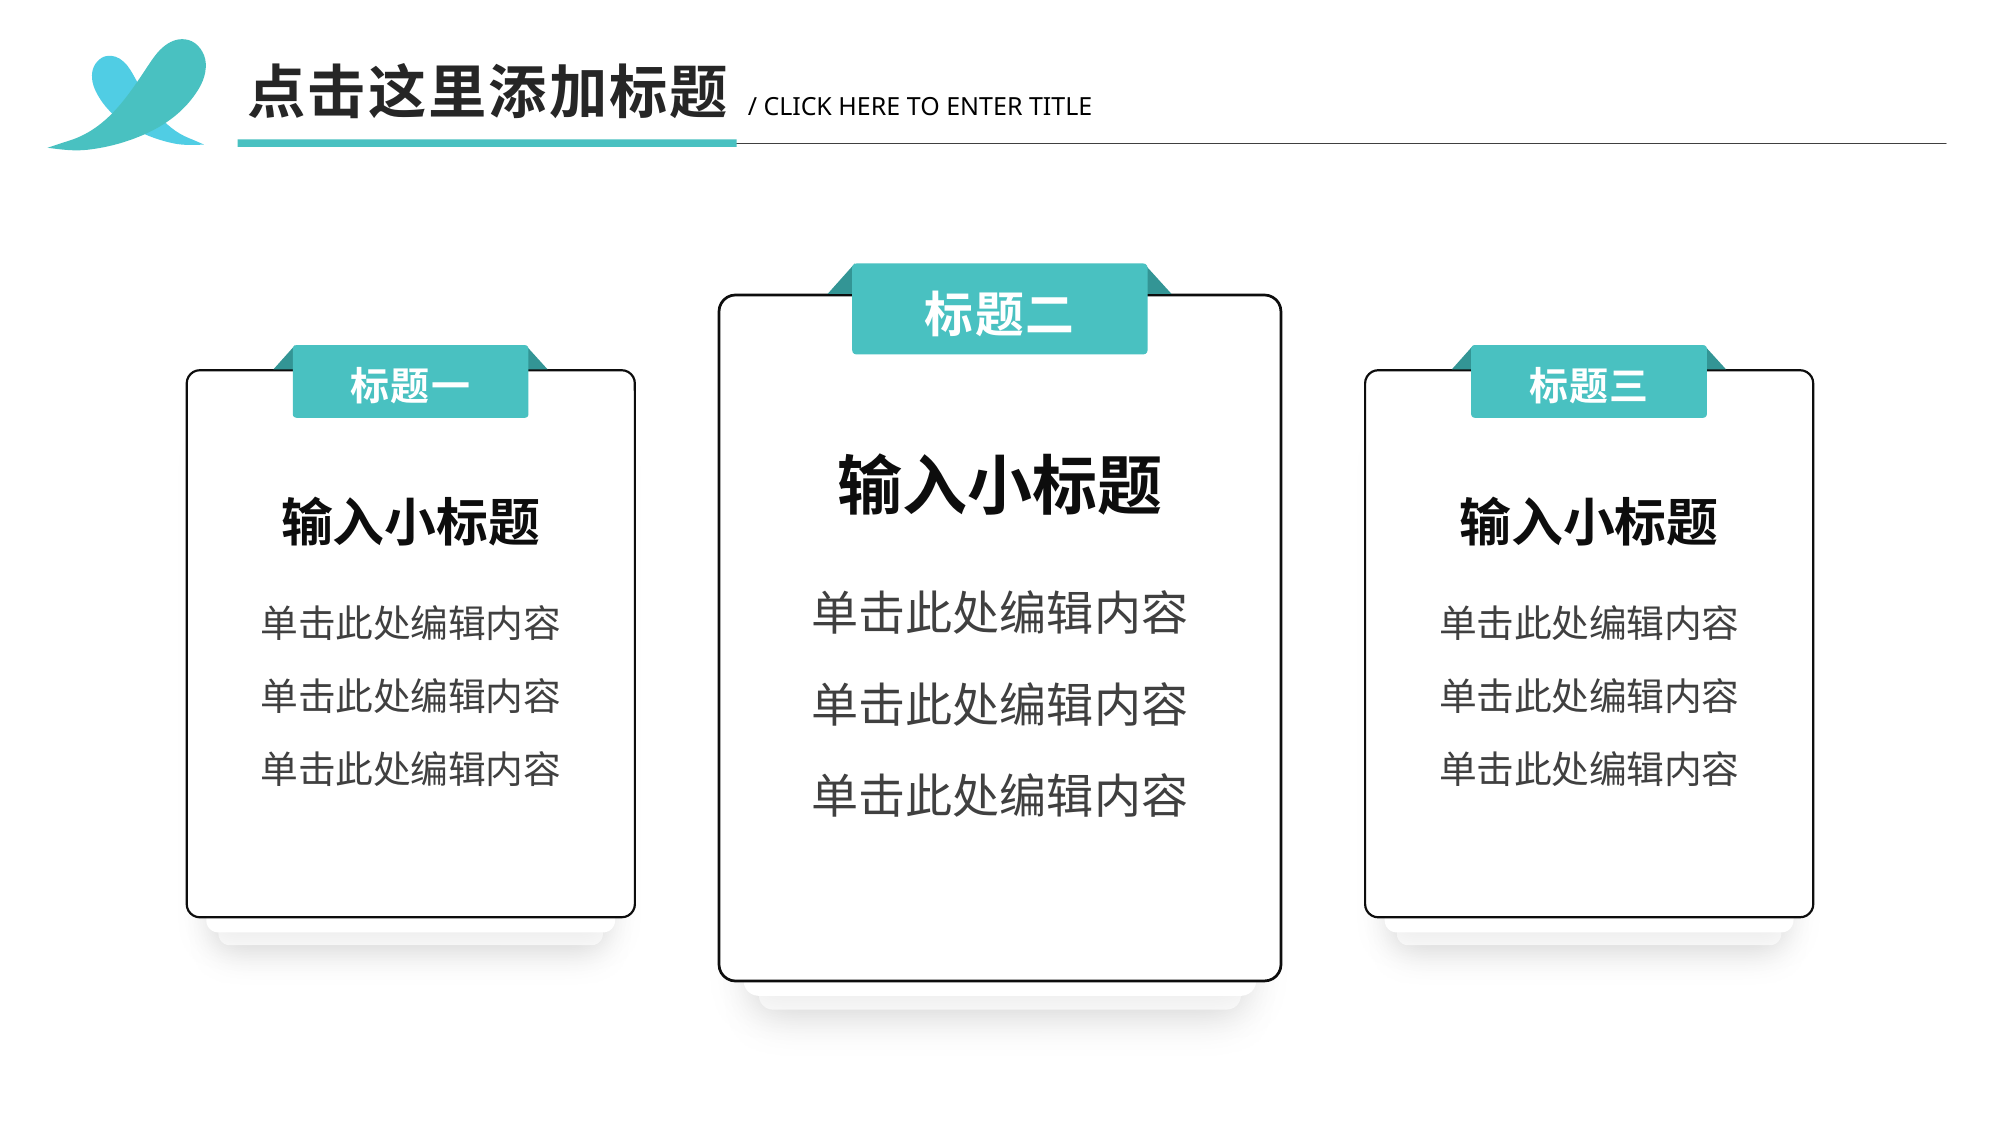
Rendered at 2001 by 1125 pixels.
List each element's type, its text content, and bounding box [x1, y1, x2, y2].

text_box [52, 34, 204, 155]
text_box 点击这里添加标题 [231, 47, 745, 134]
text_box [186, 262, 1814, 1010]
text_box [237, 138, 738, 148]
text_box / CLICK HERE TO ENTER TITLE [733, 83, 1142, 128]
